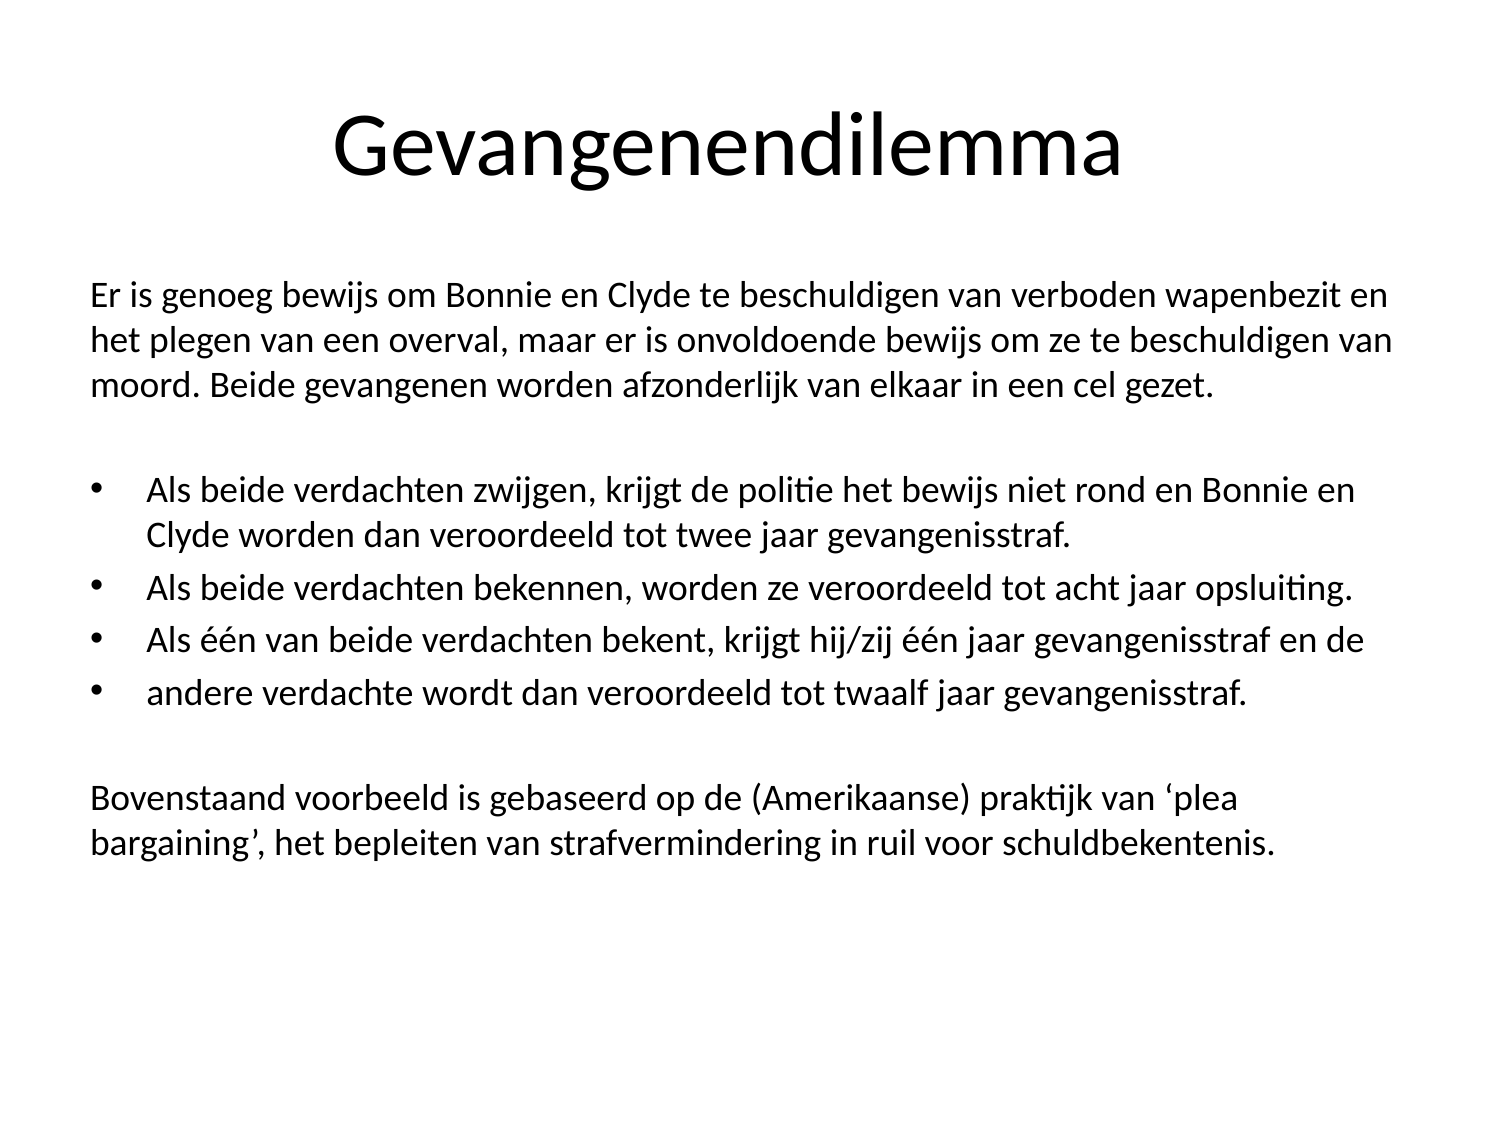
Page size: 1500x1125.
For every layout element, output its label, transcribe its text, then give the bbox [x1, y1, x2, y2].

title Gevangenendilemma [74, 44, 1426, 233]
list Er is genoeg bewijs om Bonnie en Clyde te beschuldigen van verboden wapenbezit en het plegen van een overval, maar er is onvoldoende bewijs om ze te beschuldigen van moord. Beide gevangenen worden afzonderlijk van elkaar in een cel gezet. Als beide verdachten zwijgen, krijgt de politie het bewijs niet rond en Bonnie en Clyde worden dan veroordeeld tot twee jaar gevangenisstraf. Als beide verdachten bekennen, worden ze veroordeeld tot acht jaar opsluiting. Als één van beide verdachten bekent, krijgt hij/zij één jaar gevangenisstraf en de andere verdachte wordt dan veroordeeld tot twaalf jaar gevangenisstraf. Bovenstaand voorbeeld is gebaseerd op de (Amerikaanse) praktijk van ‘plea bargaining’, het bepleiten van strafvermindering in ruil voor schuldbekentenis. [74, 262, 1426, 1006]
